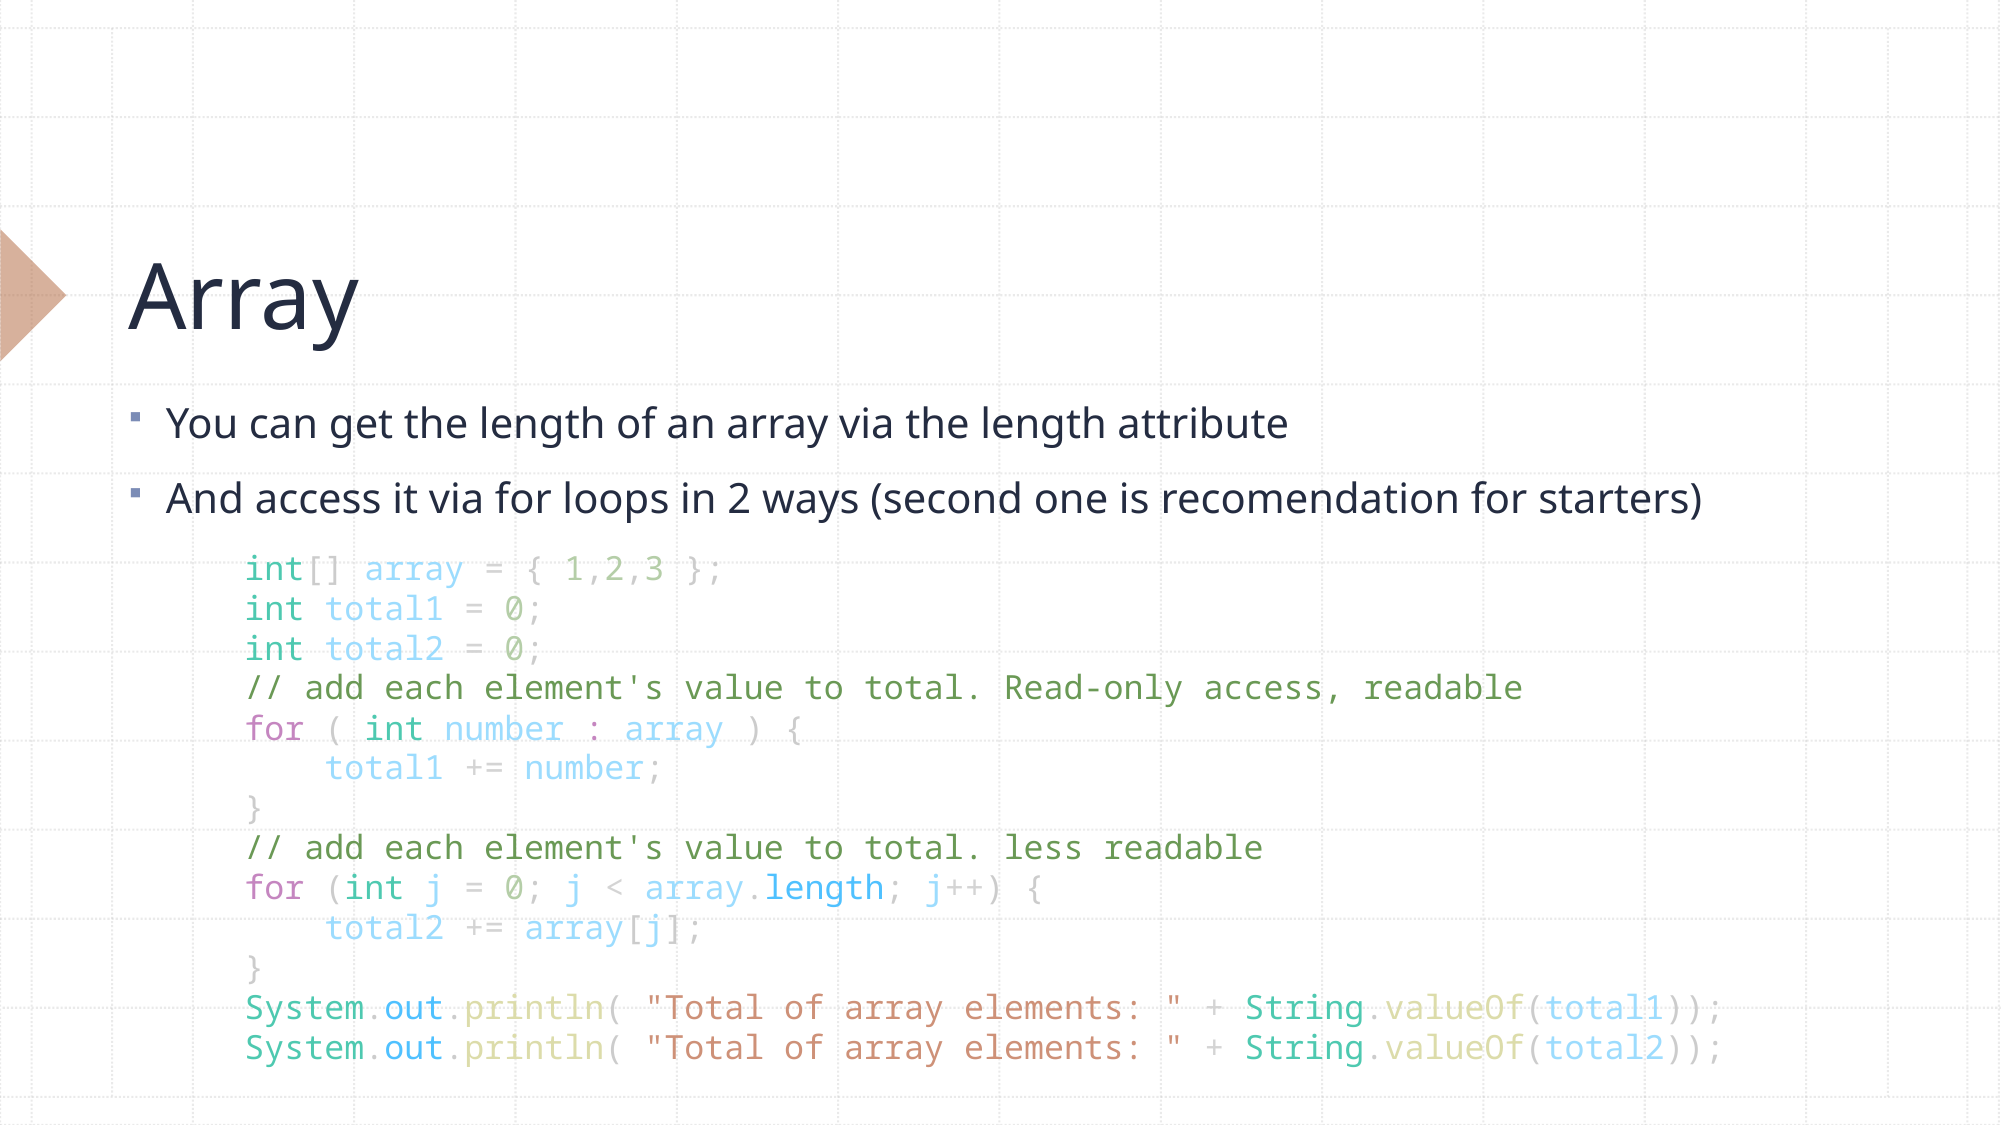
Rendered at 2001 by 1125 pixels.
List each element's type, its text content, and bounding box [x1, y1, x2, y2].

text_box int[] array = { 1,2,3 }; int total1 = 0; int total2 = 0; // add each element's value to total. Read-only access, readable for ( int number : array ) { total1 += number; } // add each element's value to total. less readable for (int j = 0; j < array.length; j++) { total2 += array[j]; } System.out.println( "Total of array elements: " + String.valueOf(total1)); System.out.println( "Total of array elements: " + String.valueOf(total2)); [69, 539, 1764, 1114]
list You can get the length of an array via the length attribute And access it via for loops in 2 ways (second one is recomendation for starters) [113, 383, 1808, 969]
title Array [113, 119, 1808, 356]
